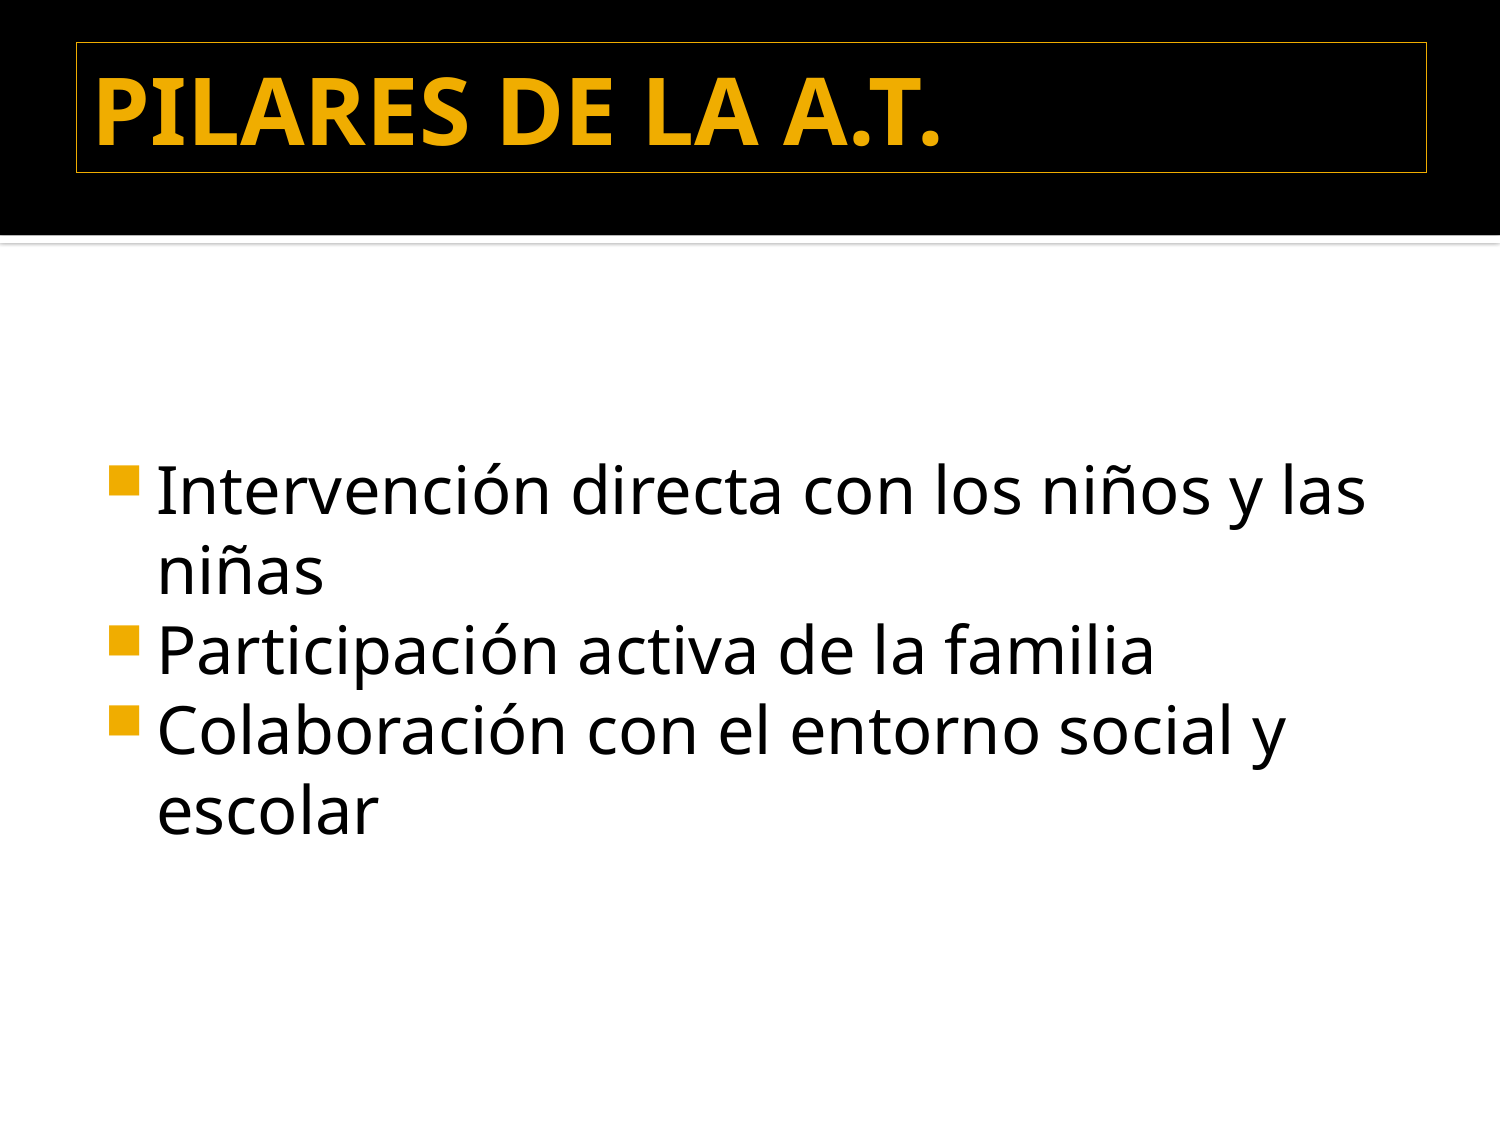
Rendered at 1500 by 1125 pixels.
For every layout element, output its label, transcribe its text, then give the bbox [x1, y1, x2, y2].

title PILARES DE LA A.T. [76, 42, 1427, 173]
list Intervención directa con los niños y las niñas Participación activa de la familia Colaboración con el entorno social y escolar [75, 432, 1425, 1005]
